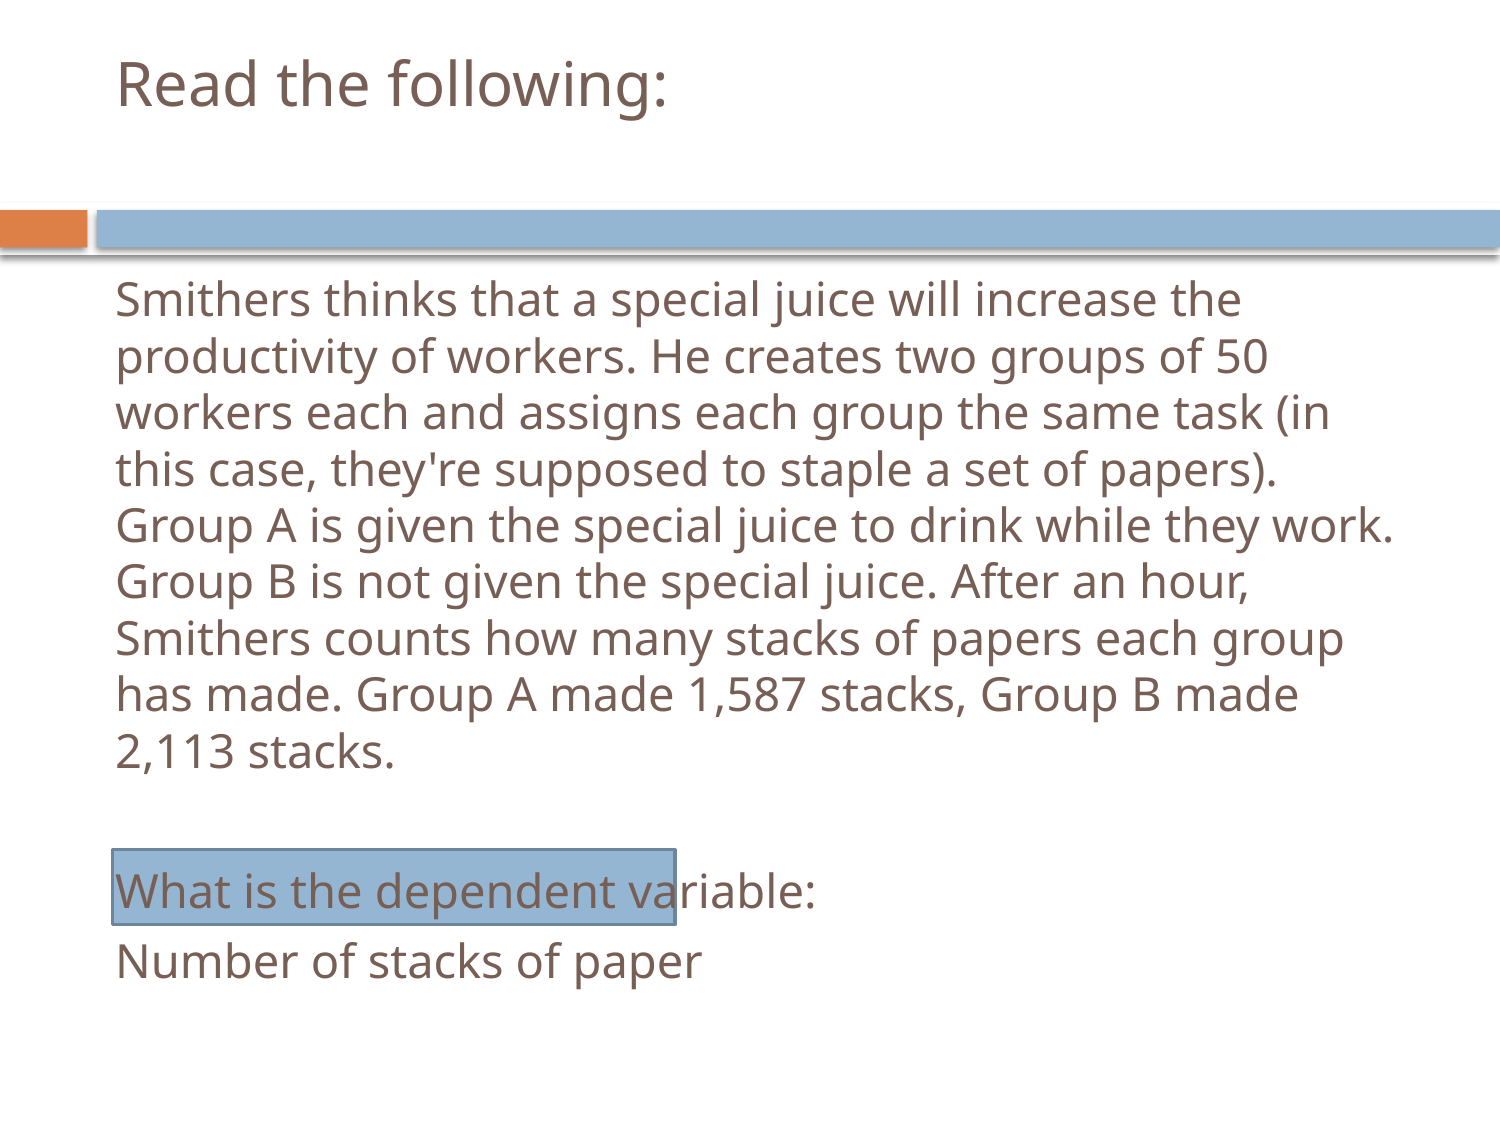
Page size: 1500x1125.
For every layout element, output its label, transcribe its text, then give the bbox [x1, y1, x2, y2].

list Smithers thinks that a special juice will increase the productivity of workers. He creates two groups of 50 workers each and assigns each group the same task (in this case, they're supposed to staple a set of papers). Group A is given the special juice to drink while they work. Group B is not given the special juice. After an hour, Smithers counts how many stacks of papers each group has made. Group A made 1,587 stacks, Group B made 2,113 stacks. What is the dependent variable: Number of stacks of paper [100, 262, 1438, 1000]
title Read the following: [100, 37, 1438, 200]
